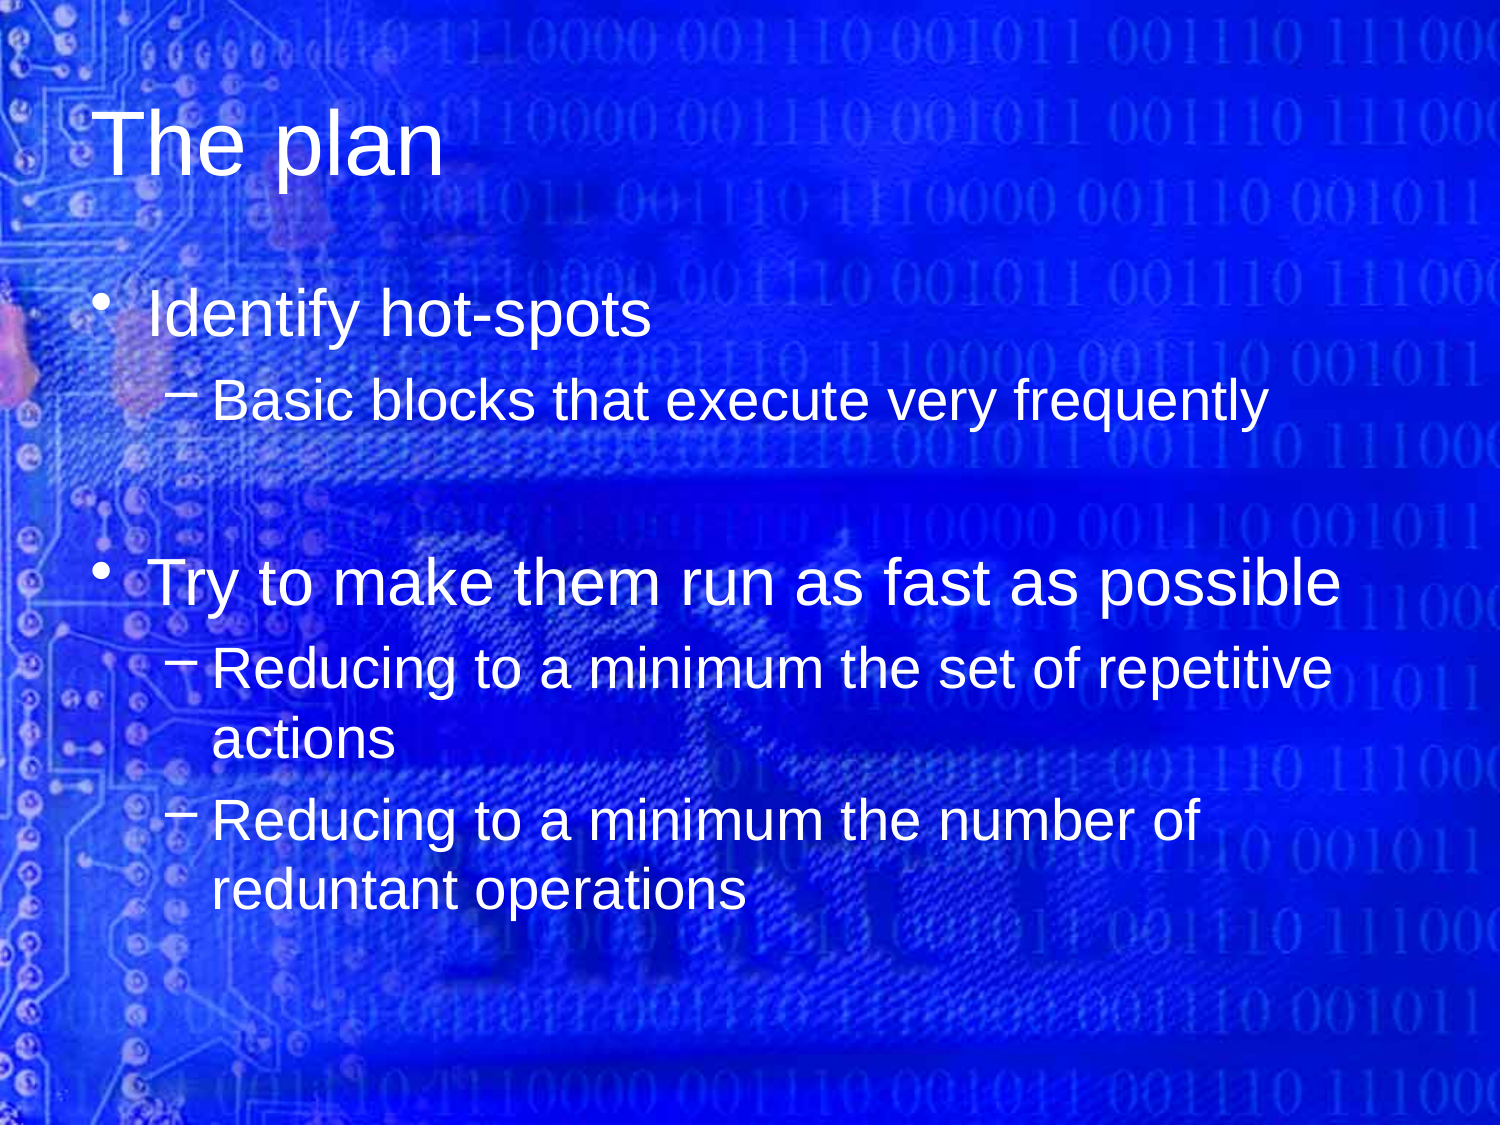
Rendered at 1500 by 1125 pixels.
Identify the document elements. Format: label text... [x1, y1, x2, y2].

title The plan [74, 44, 1426, 233]
picture [0, 0, 1500, 1125]
list Identify hot-spots Basic blocks that execute very frequently Try to make them run as fast as possible Reducing to a minimum the set of repetitive actions Reducing to a minimum the number of reduntant operations [74, 262, 1426, 1006]
